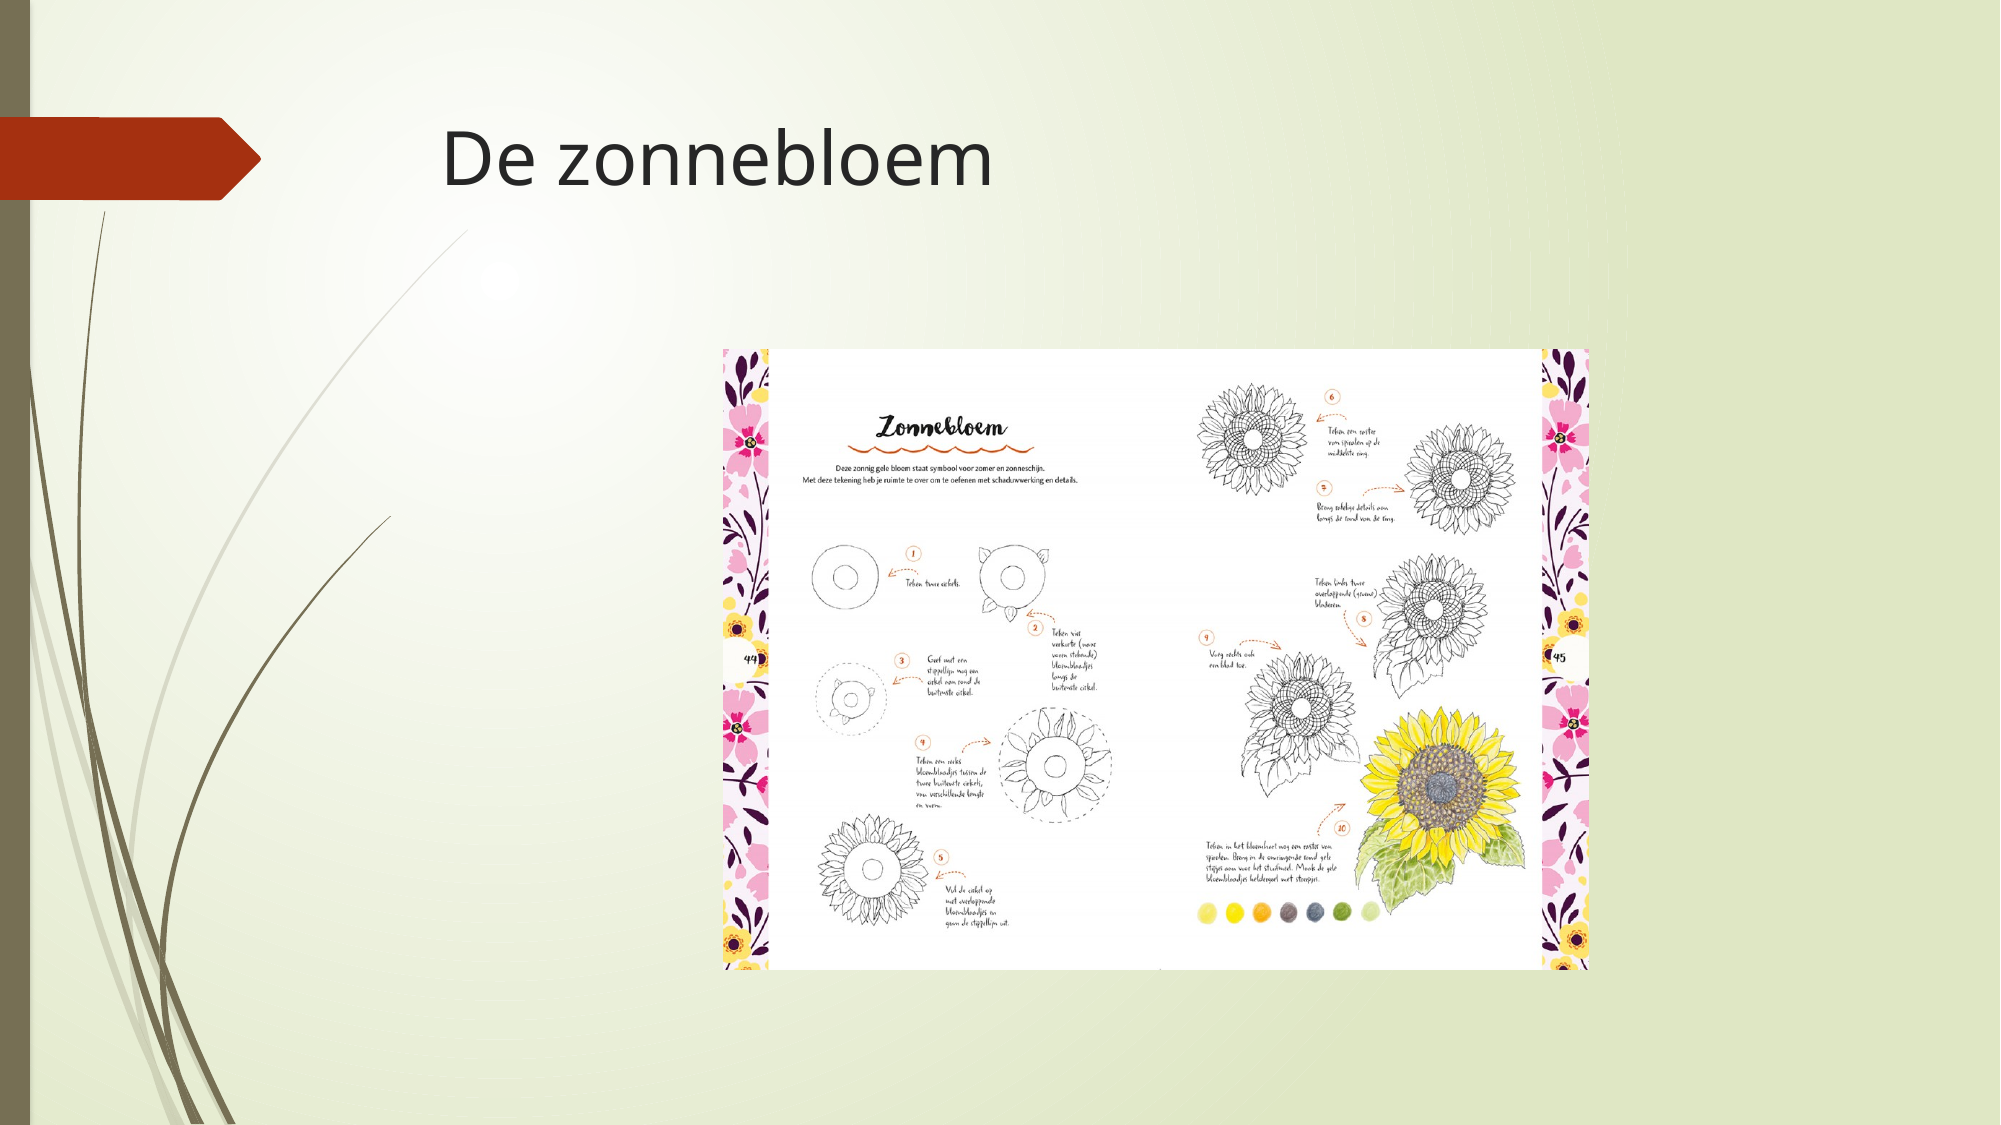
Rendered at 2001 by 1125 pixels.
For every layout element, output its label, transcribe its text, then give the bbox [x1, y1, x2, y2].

title De zonnebloem [425, 102, 1888, 313]
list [722, 349, 1590, 971]
